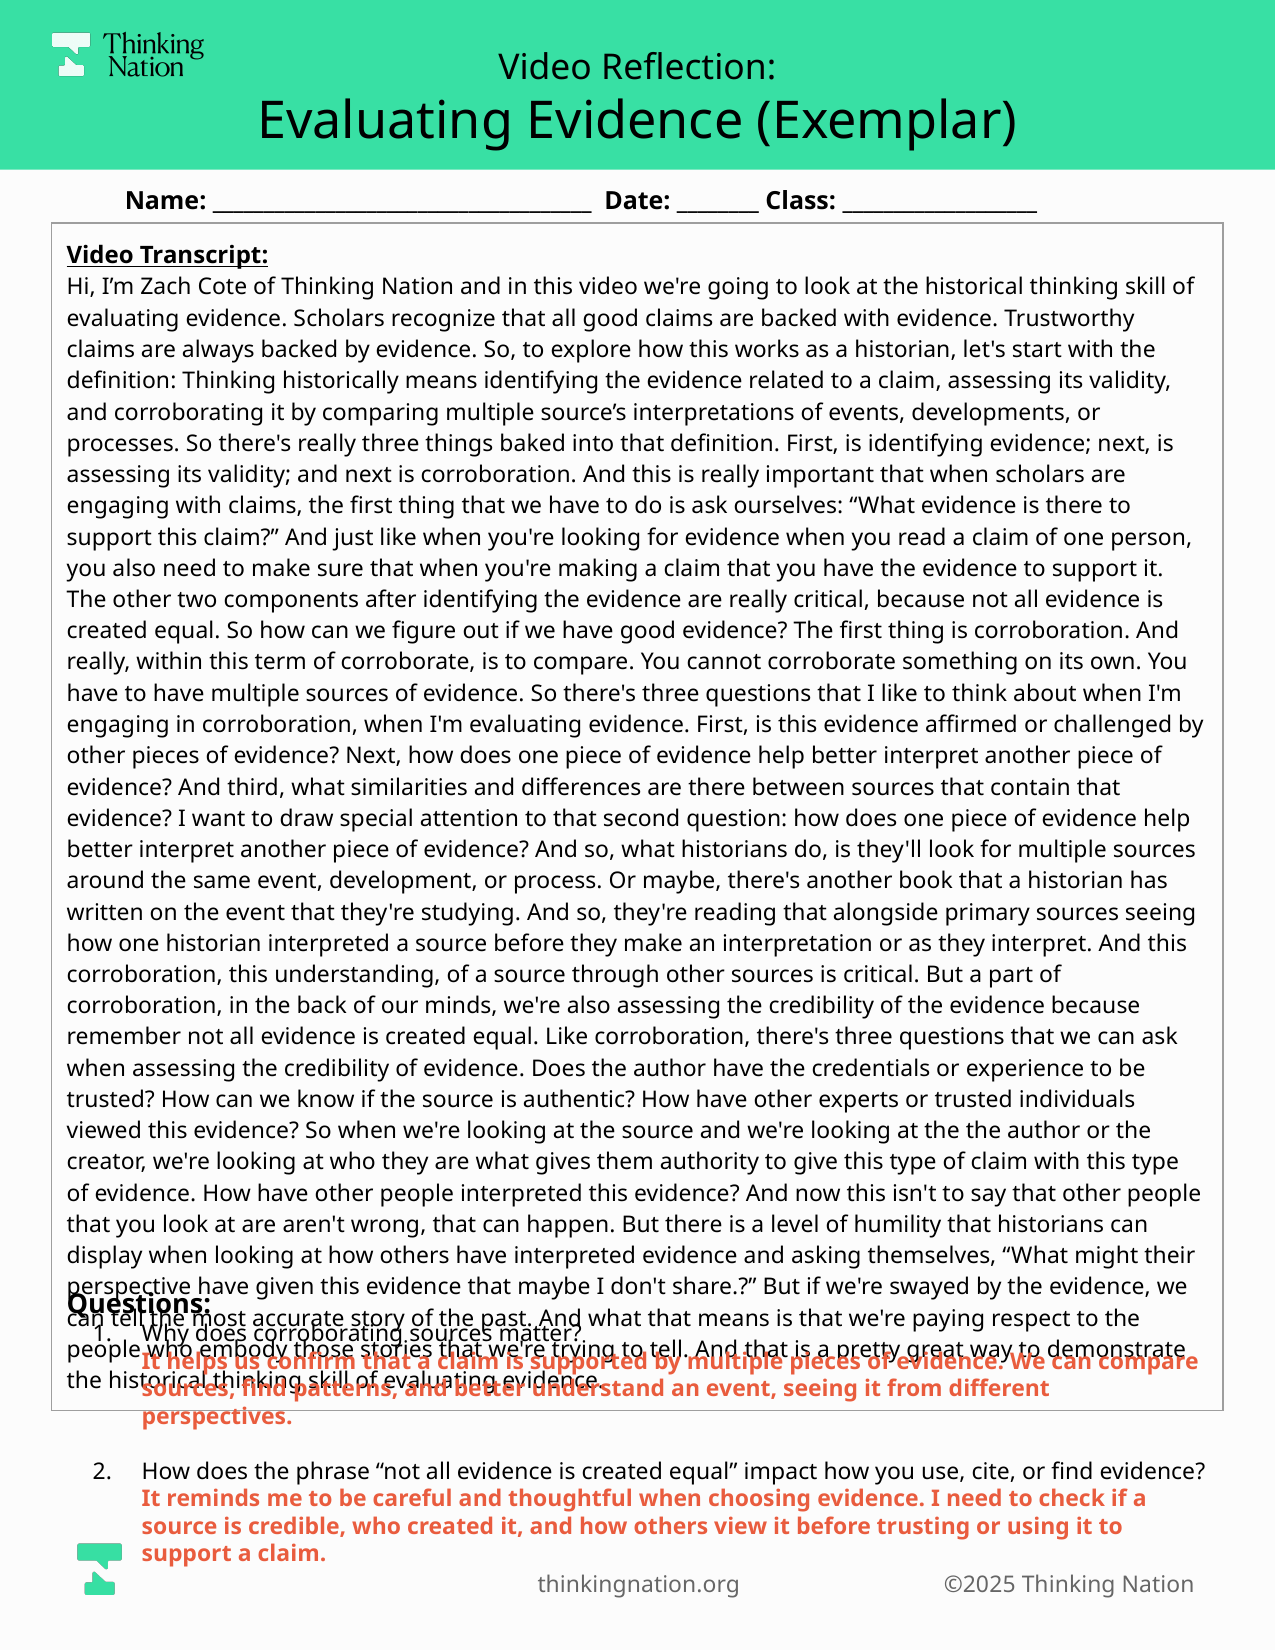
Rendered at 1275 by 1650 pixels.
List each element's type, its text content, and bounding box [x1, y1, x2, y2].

table_header Video Transcript: Hi, I’m Zach Cote of Thinking Nation and in this video we're going to look at the historical thinking skill of evaluating evidence. Scholars recognize that all good claims are backed with evidence. Trustworthy claims are always backed by evidence. So, to explore how this works as a historian, let's start with the definition: Thinking historically means identifying the evidence related to a claim, assessing its validity, and corroborating it by comparing multiple source’s interpretations of events, developments, or processes. So there's really three things baked into that definition. First, is identifying evidence; next, is assessing its validity; and next is corroboration. And this is really important that when scholars are engaging with claims, the first thing that we have to do is ask ourselves: “What evidence is there to support this claim?” And just like when you're looking for evidence when you read a claim of one person, you also need to make sure that when you're making a claim that you have the evidence to support it. The other two components after identifying the evidence are really critical, because not all evidence is created equal. So how can we figure out if we have good evidence? The first thing is corroboration. And really, within this term of corroborate, is to compare. You cannot corroborate something on its own. You have to have multiple sources of evidence. So there's three questions that I like to think about when I'm engaging in corroboration, when I'm evaluating evidence. First, is this evidence affirmed or challenged by other pieces of evidence? Next, how does one piece of evidence help better interpret another piece of evidence? And third, what similarities and differences are there between sources that contain that evidence? I want to draw special attention to that second question: how does one piece of evidence help better interpret another piece of evidence? And so, what historians do, is they'll look for multiple sources around the same event, development, or process. Or maybe, there's another book that a historian has written on the event that they're studying. And so, they're reading that alongside primary sources seeing how one historian interpreted a source before they make an interpretation or as they interpret. And this corroboration, this understanding, of a source through other sources is critical. But a part of corroboration, in the back of our minds, we're also assessing the credibility of the evidence because remember not all evidence is created equal. Like corroboration, there's three questions that we can ask when assessing the credibility of evidence. Does the author have the credentials or experience to be trusted? How can we know if the source is authentic? How have other experts or trusted individuals viewed this evidence? So when we're looking at the source and we're looking at the the author or the creator, we're looking at who they are what gives them authority to give this type of claim with this type of evidence. How have other people interpreted this evidence? And now this isn't to say that other people that you look at are aren't wrong, that can happen. But there is a level of humility that historians can display when looking at how others have interpreted evidence and asking themselves, “What might their perspective have given this evidence that maybe I don't share.?” But if we're swayed by the evidence, we can tell the most accurate story of the past. And what that means is that we're paying respect to the people who embody those stories that we're trying to tell. And that is a pretty great way to demonstrate the historical thinking skill of evaluating evidence. [52, 224, 1222, 1271]
picture [63, 1533, 135, 1605]
picture [35, 17, 210, 91]
text_box Questions: Why does corroborating sources matter? It helps us confirm that a claim is supported by multiple pieces of evidence. We can compare sources, find patterns, and better understand an event, seeing it from different perspectives. How does the phrase “not all evidence is created equal” impact how you use, cite, or find evidence? It reminds me to be careful and thoughtful when choosing evidence. I need to check if a source is credible, who created it, and how others view it before trusting or using it to support a claim. [51, 1271, 1224, 1609]
text_box Name: _____________________________________ Date: ________ Class: ___________________ [109, 169, 1165, 222]
text_box Video Reflection: Evaluating Evidence (Exemplar) [0, 0, 1275, 170]
